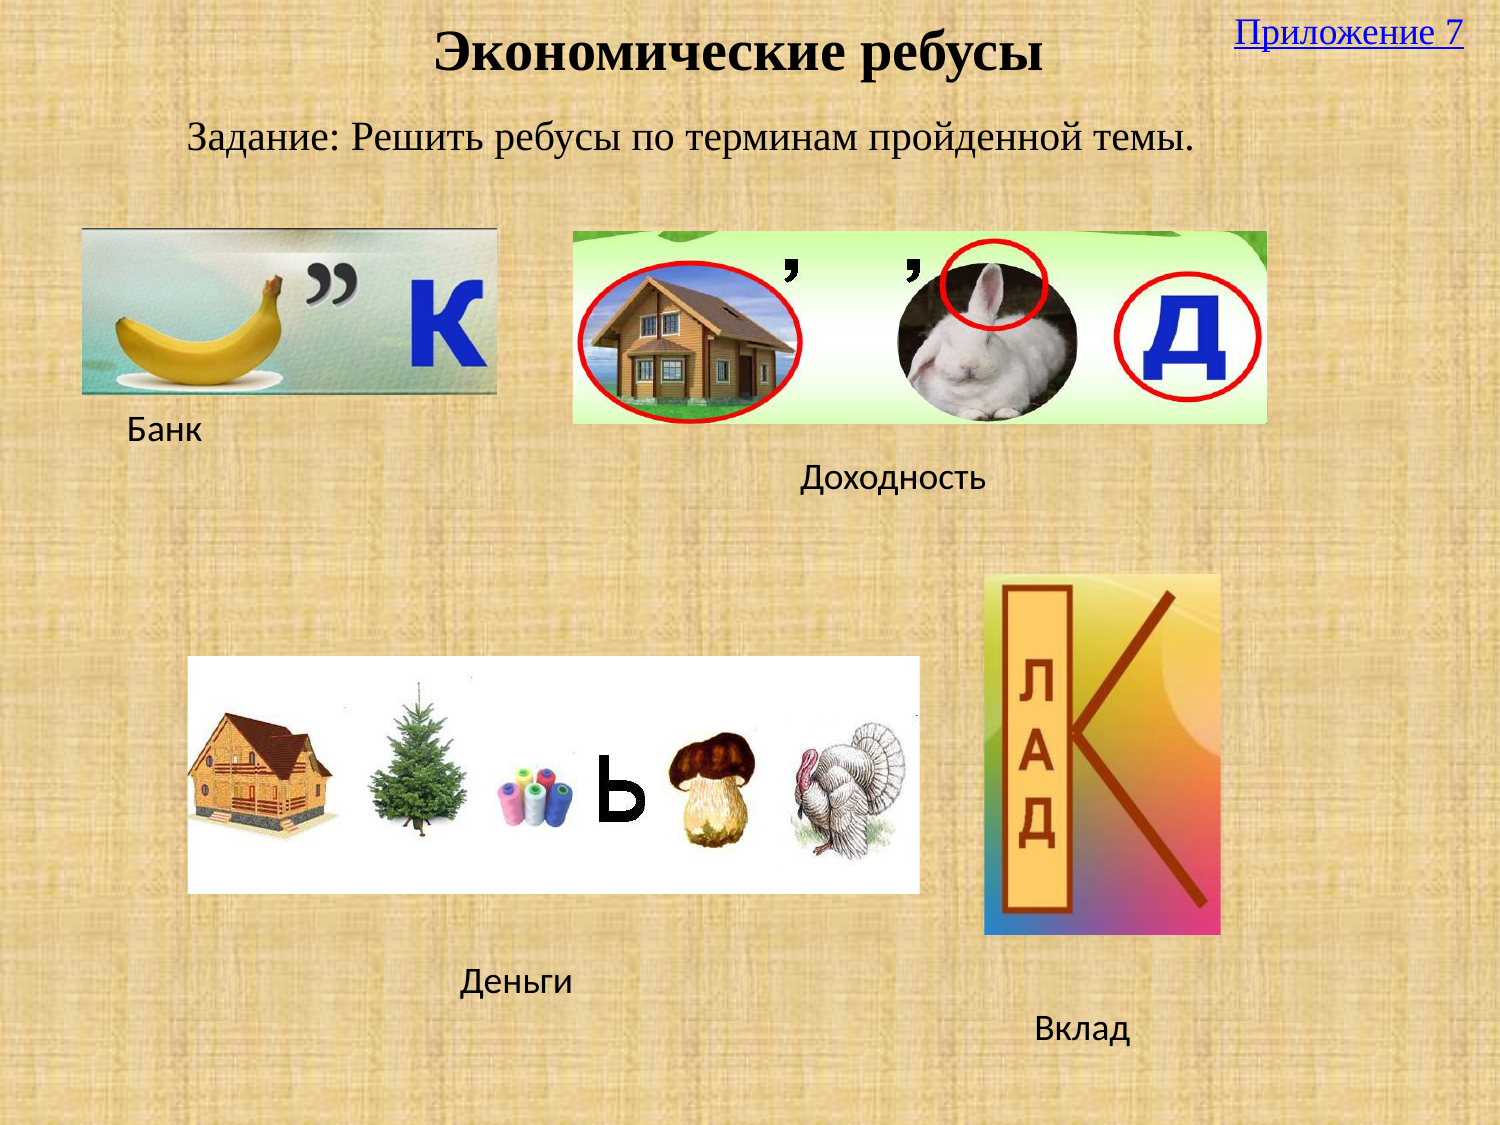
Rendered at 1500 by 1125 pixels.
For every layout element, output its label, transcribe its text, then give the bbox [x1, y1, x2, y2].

picture [0, 0, 1500, 1125]
text_box Экономические ребусы [112, 0, 1364, 90]
text_box Доходность [785, 444, 1105, 504]
text_box Вклад [1019, 996, 1209, 1056]
text_box Деньги [445, 949, 659, 1009]
text_box Приложение 7 [1219, 0, 1479, 60]
text_box Банк [112, 404, 243, 457]
text_box Задание: Решить ребусы по терминам пройденной темы. [100, 101, 1282, 167]
